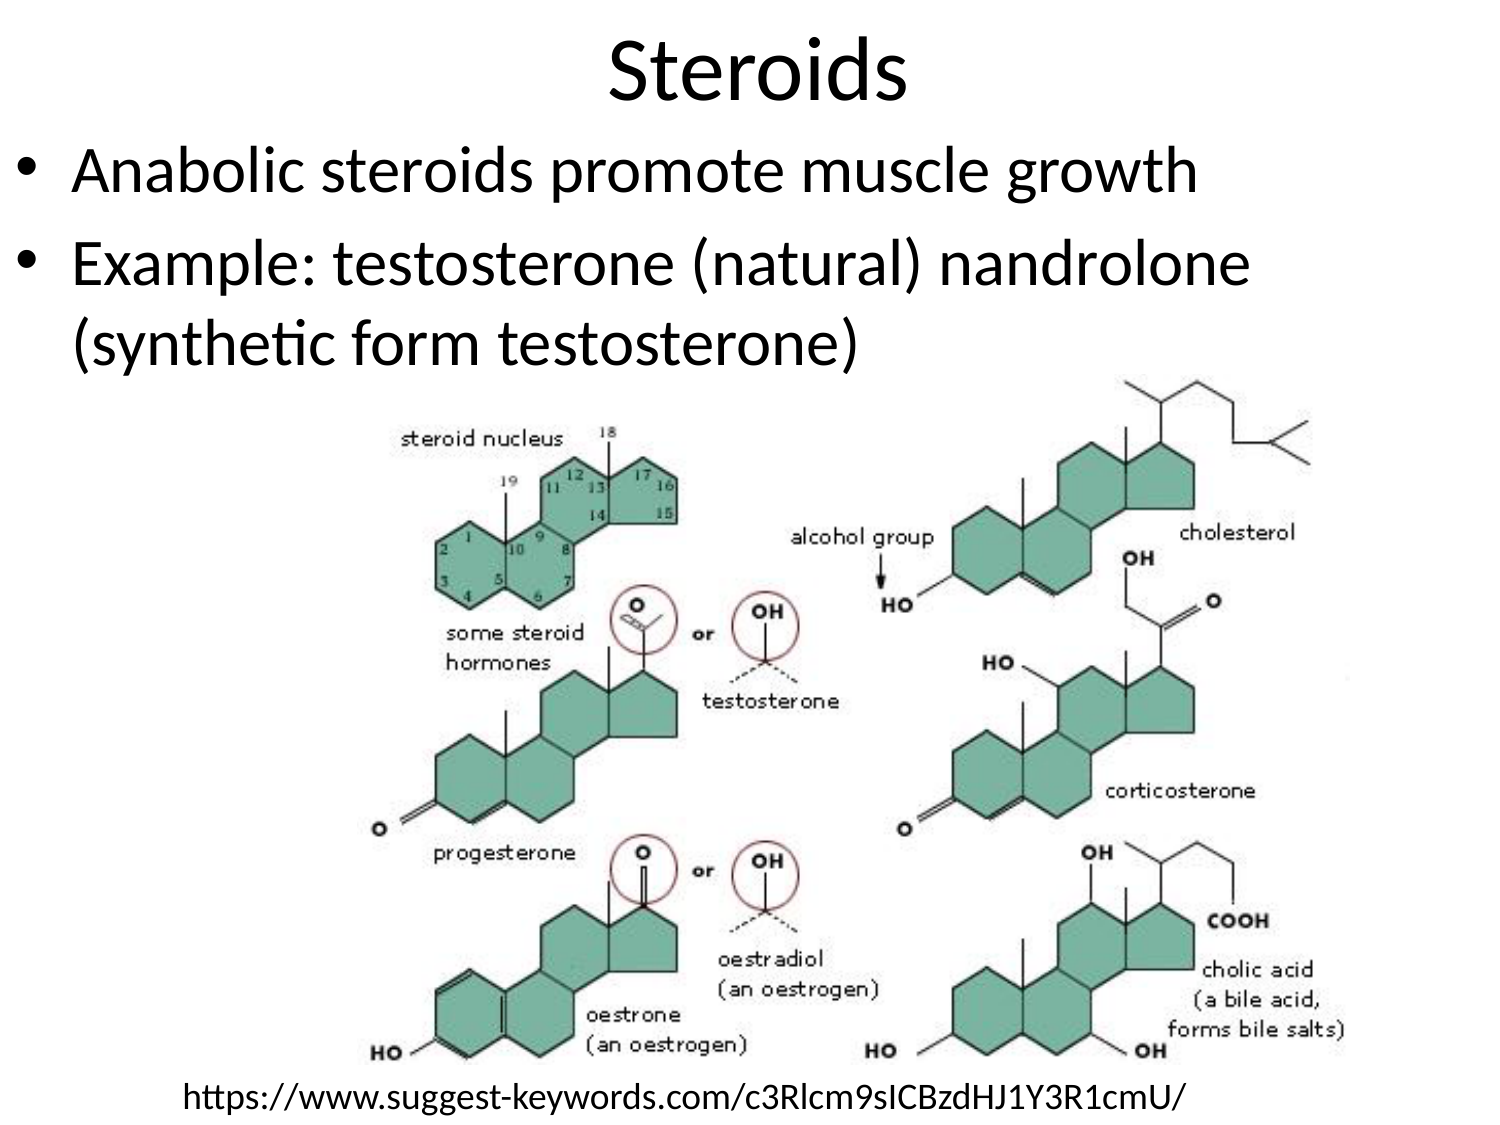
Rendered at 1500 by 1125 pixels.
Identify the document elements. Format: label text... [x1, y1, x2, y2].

picture [356, 374, 1351, 1065]
title Steroids [83, 0, 1434, 117]
text_box https://www.suggest-keywords.com/c3Rlcm9sICBzdHJ1Y3R1cmU/ [167, 1064, 1350, 1125]
list Anabolic steroids promote muscle growth Example: testosterone (natural) nandrolone (synthetic form testosterone) [0, 117, 1468, 1036]
